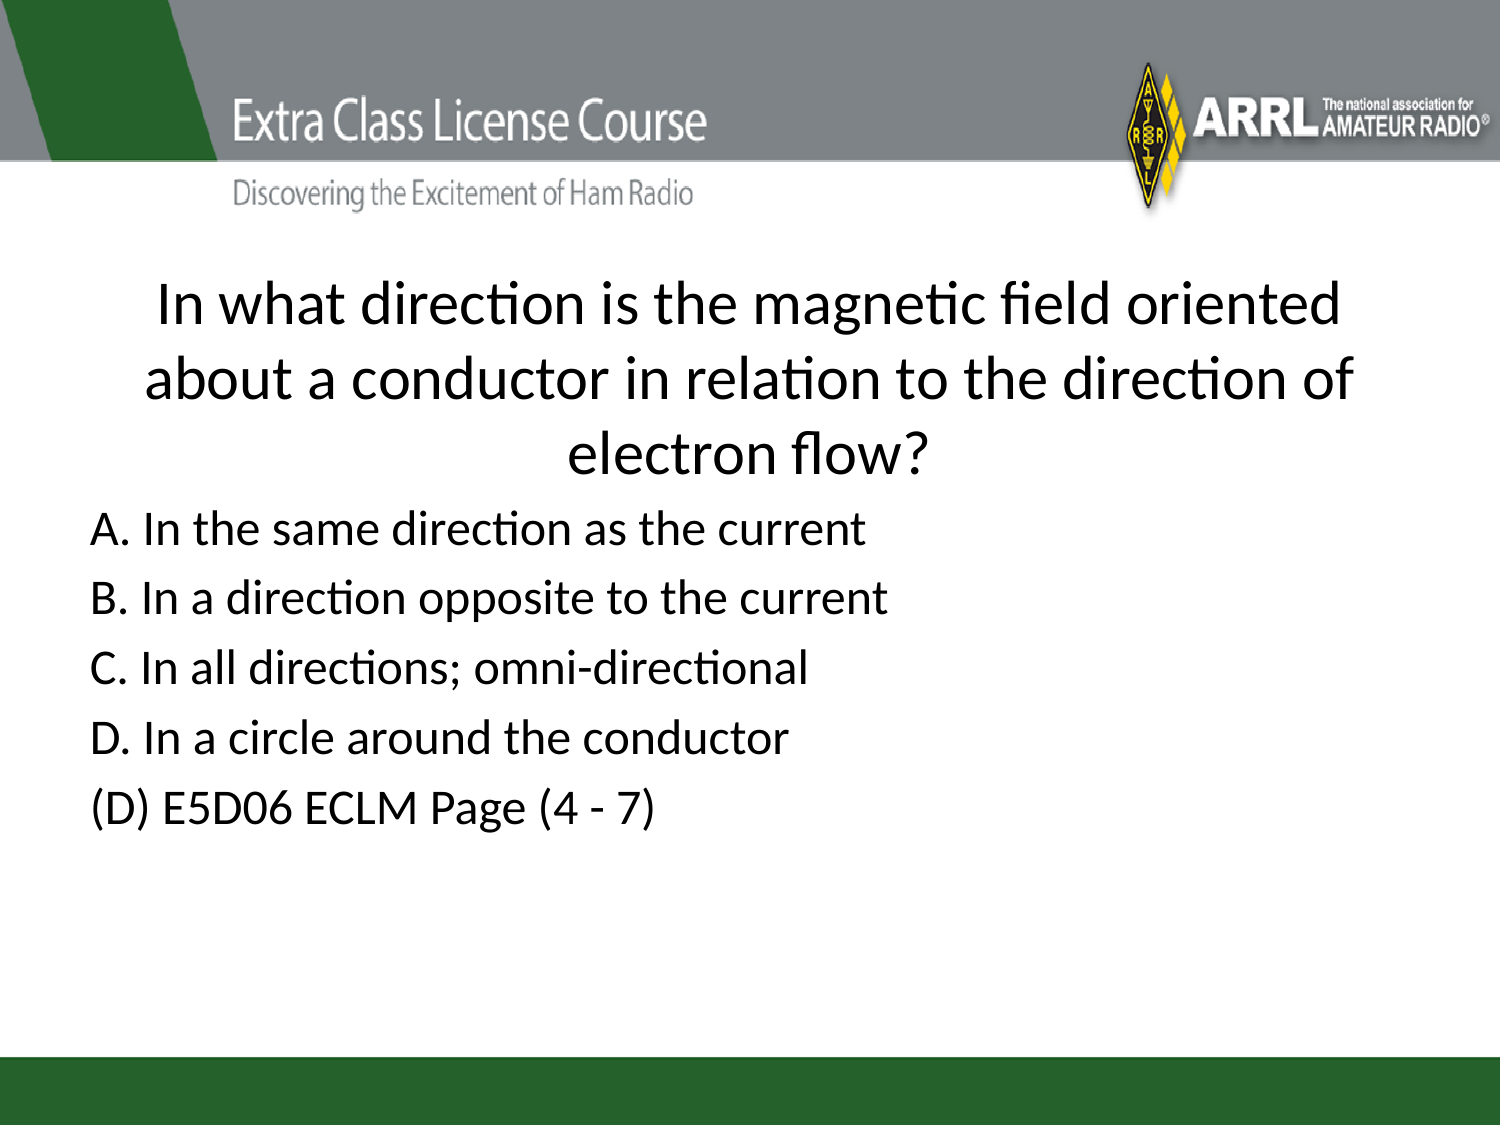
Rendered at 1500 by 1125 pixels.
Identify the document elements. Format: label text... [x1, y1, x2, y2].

picture [0, 0, 1500, 1125]
title In what direction is the magnetic field oriented about a conductor in relation to the direction of electron flow? [75, 254, 1425, 435]
list A. In the same direction as the current B. In a direction opposite to the current C. In all directions; omni-directional D. In a circle around the conductor (D) E5D06 ECLM Page (4 - 7) [75, 487, 1425, 1005]
